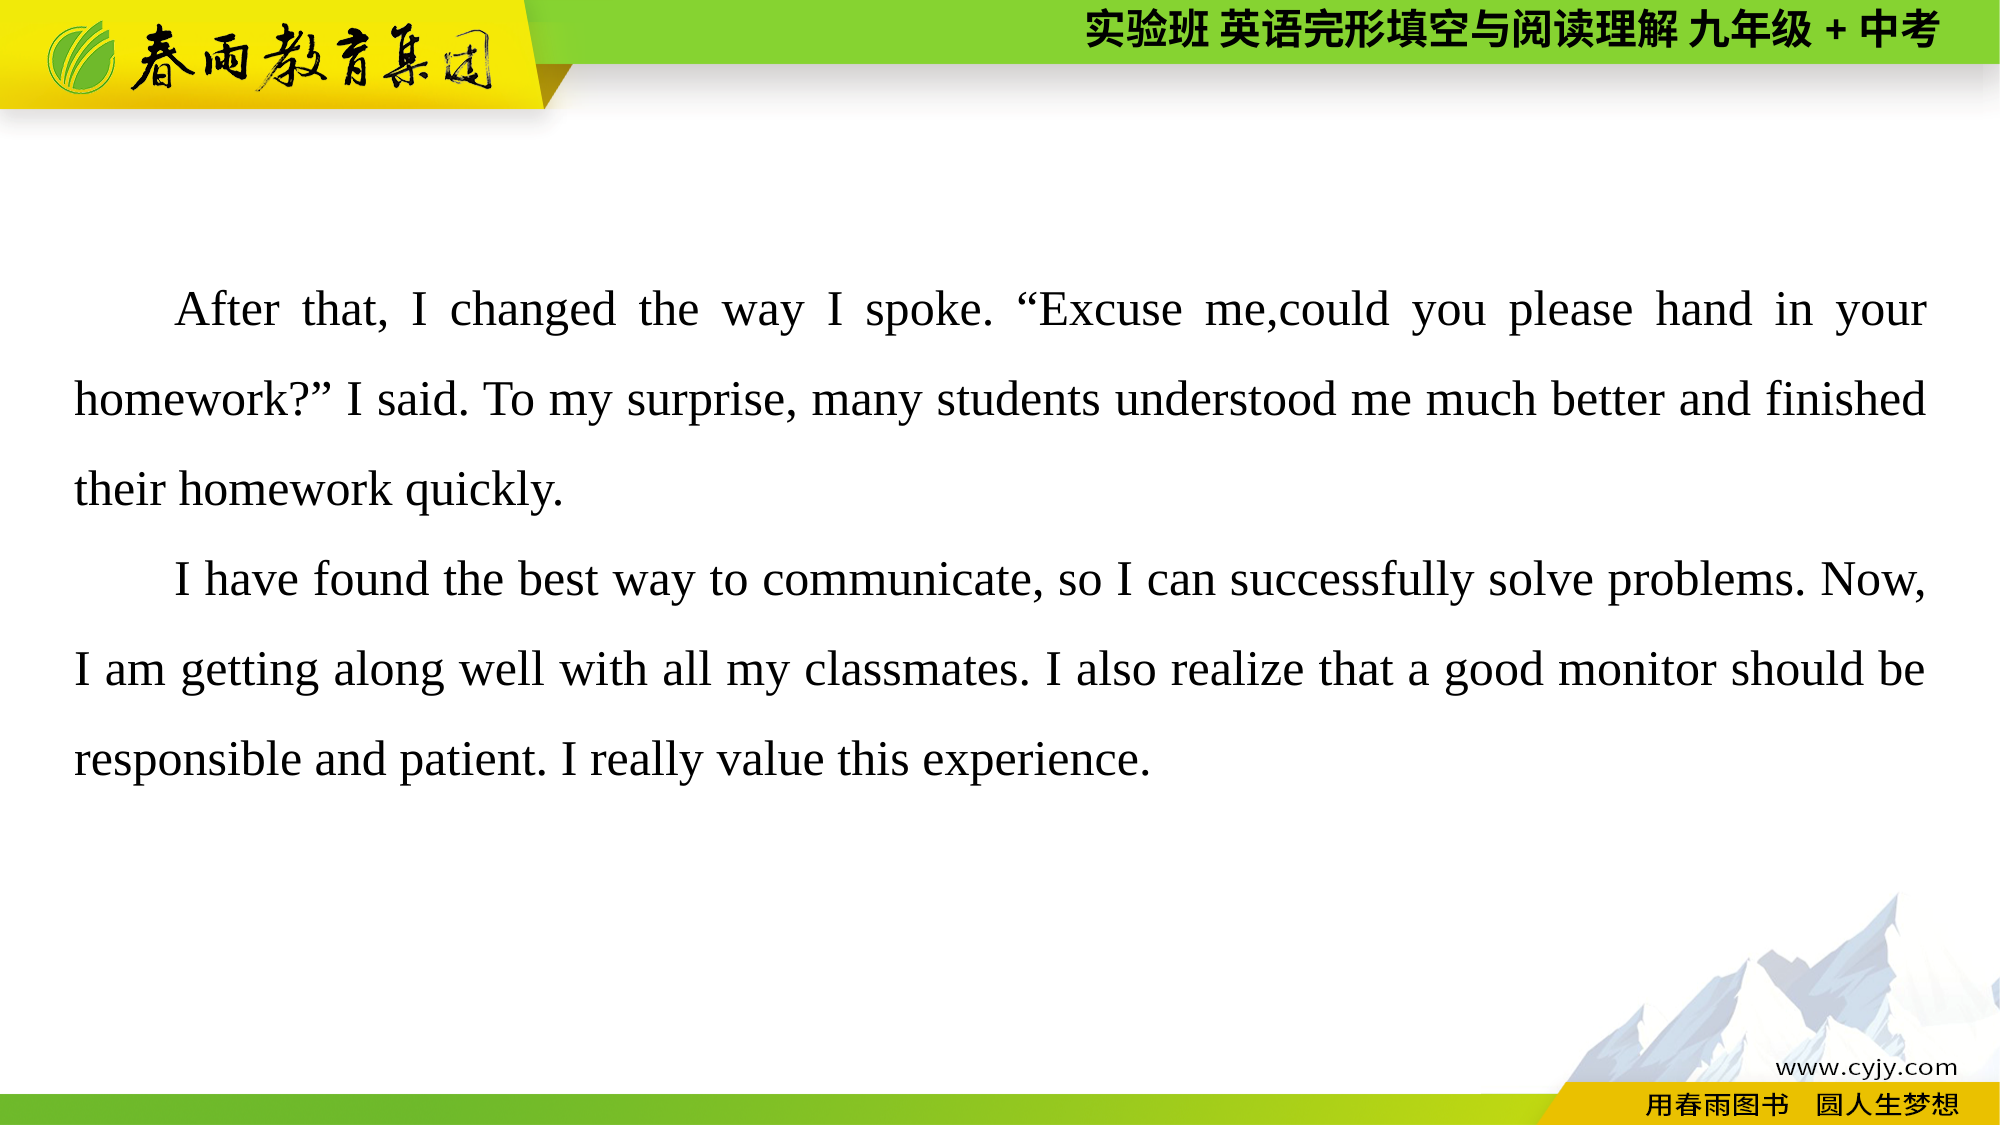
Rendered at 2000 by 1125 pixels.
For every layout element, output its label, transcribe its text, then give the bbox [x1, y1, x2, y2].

picture [0, 0, 2000, 1125]
list After that, I changed the way I spoke. “Excuse me,could you please hand in your homework?” I said. To my surprise, many students understood me much better and finished their homework quickly. I have found the best way to communicate, so I can successfully solve problems. Now, I am getting along well with all my classmates. I also realize that a good monitor should be responsible and patient. I really value this experience. [59, 238, 1944, 799]
